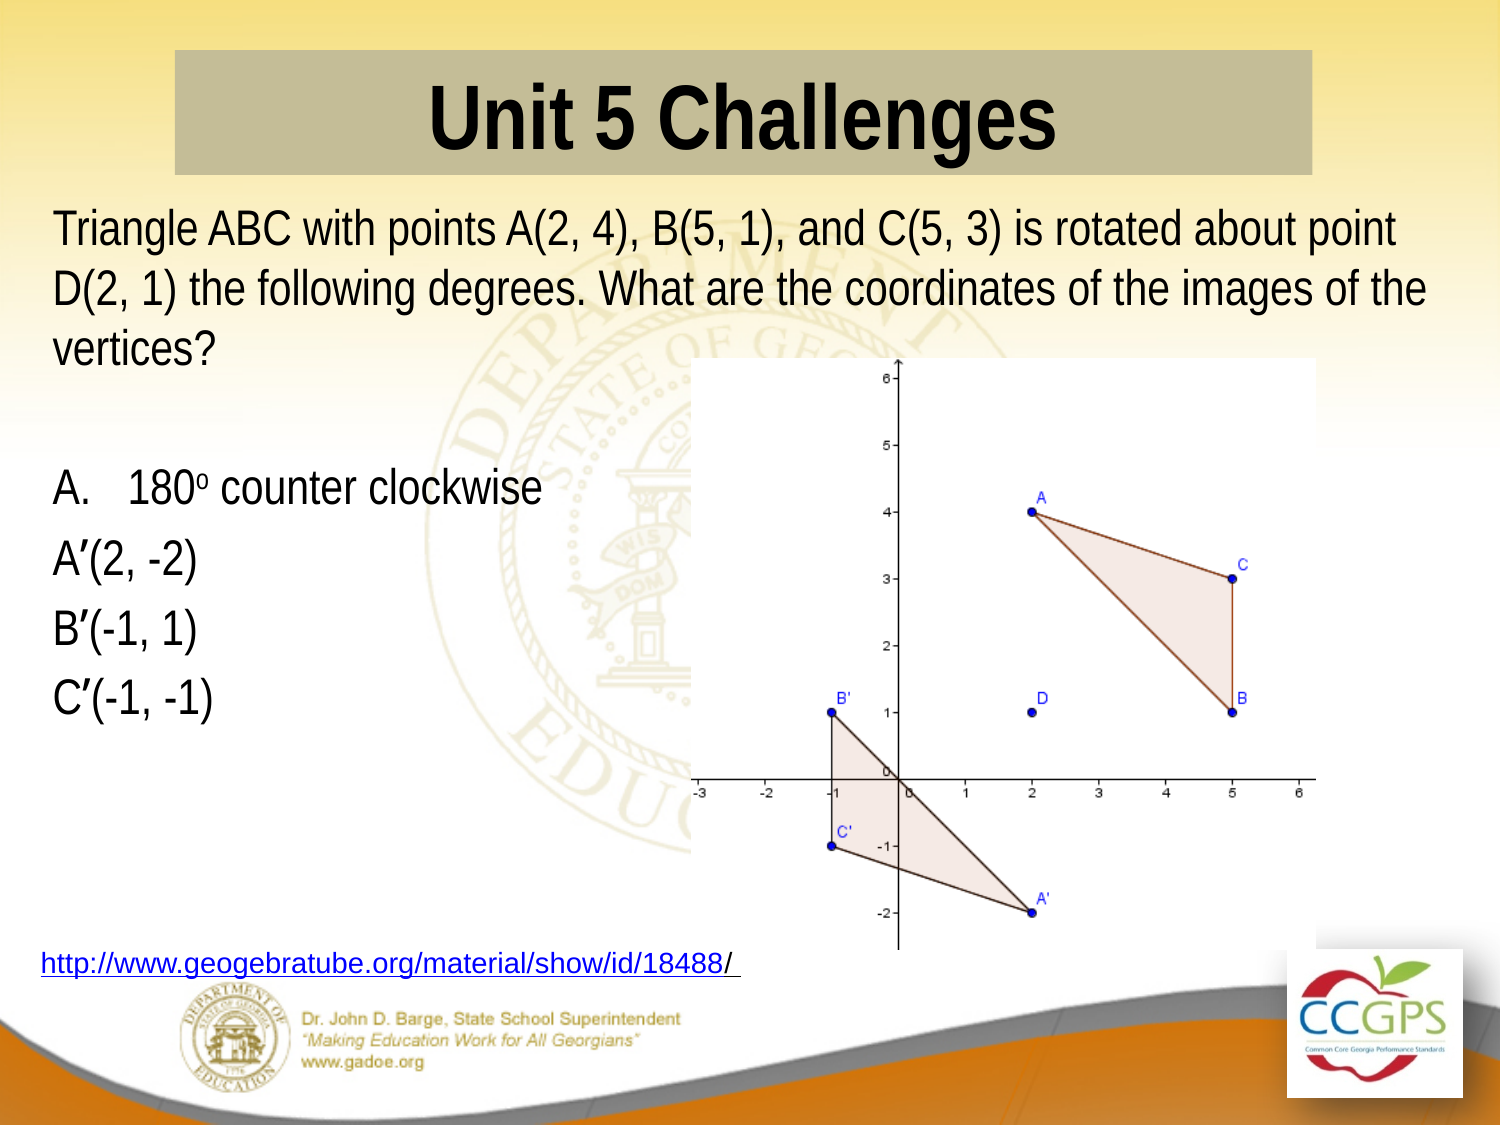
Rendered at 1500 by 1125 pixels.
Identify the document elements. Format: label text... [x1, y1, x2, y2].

title Unit 5 Challenges [174, 49, 1313, 176]
list Triangle ABC with points A(2, 4), B(5, 1), and C(5, 3) is rotated about point D(2, 1) the following degrees. What are the coordinates of the images of the vertices? 180o counter clockwise A’(2, -2) B’(-1, 1) C’(-1, -1) [37, 187, 1463, 937]
text_box http://www.geogebratube.org/material/show/id/18488/ [25, 937, 756, 988]
picture [0, 0, 1500, 1125]
